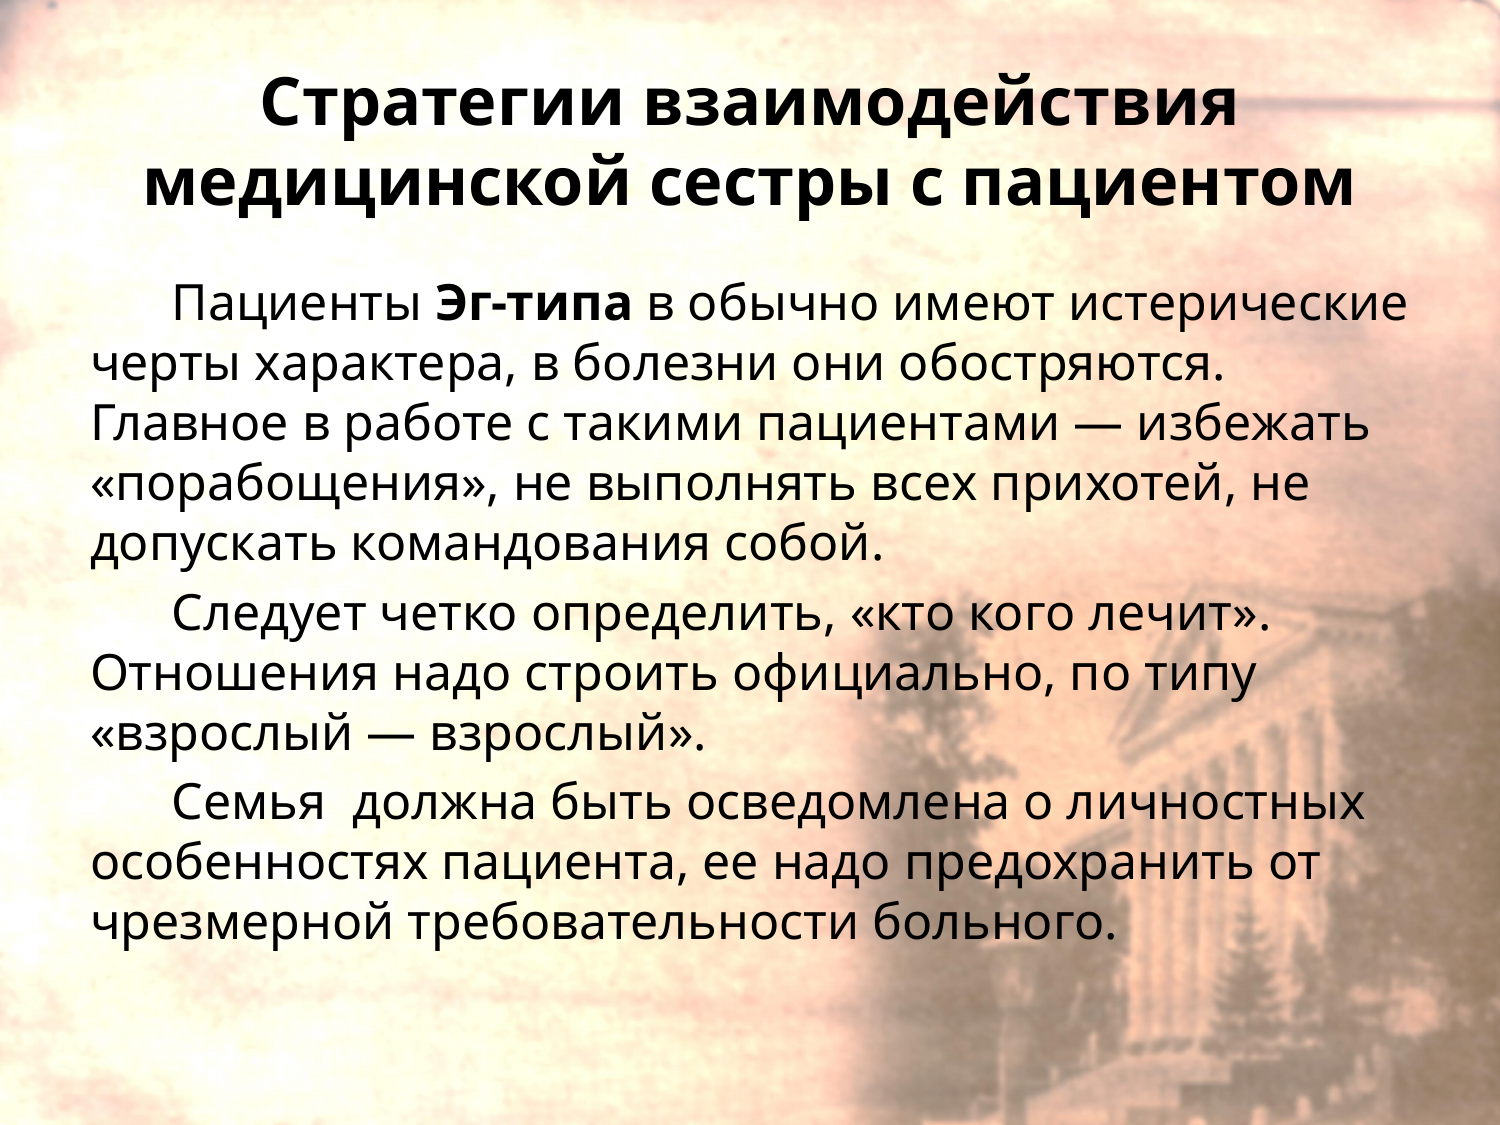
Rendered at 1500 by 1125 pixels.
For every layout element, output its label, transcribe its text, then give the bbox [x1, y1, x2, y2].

picture [0, 0, 1500, 1125]
list Пациенты Эг-типа в обычно имеют истерические черты характера, в болезни они обостряются. Главное в работе с такими пациентами — избежать «порабощения», не выполнять всех прихотей, не допускать командования собой. Следует четко определить, «кто кого лечит». Отношения надо строить официально, по типу «взрослый — взрослый». Семья должна быть осведомлена о личностных особенностях пациента, ее надо предохранить от чрезмерной требовательности больного. [75, 262, 1425, 1005]
title Стратегии взаимодействия медицинской сестры с пациентом [75, 45, 1425, 233]
